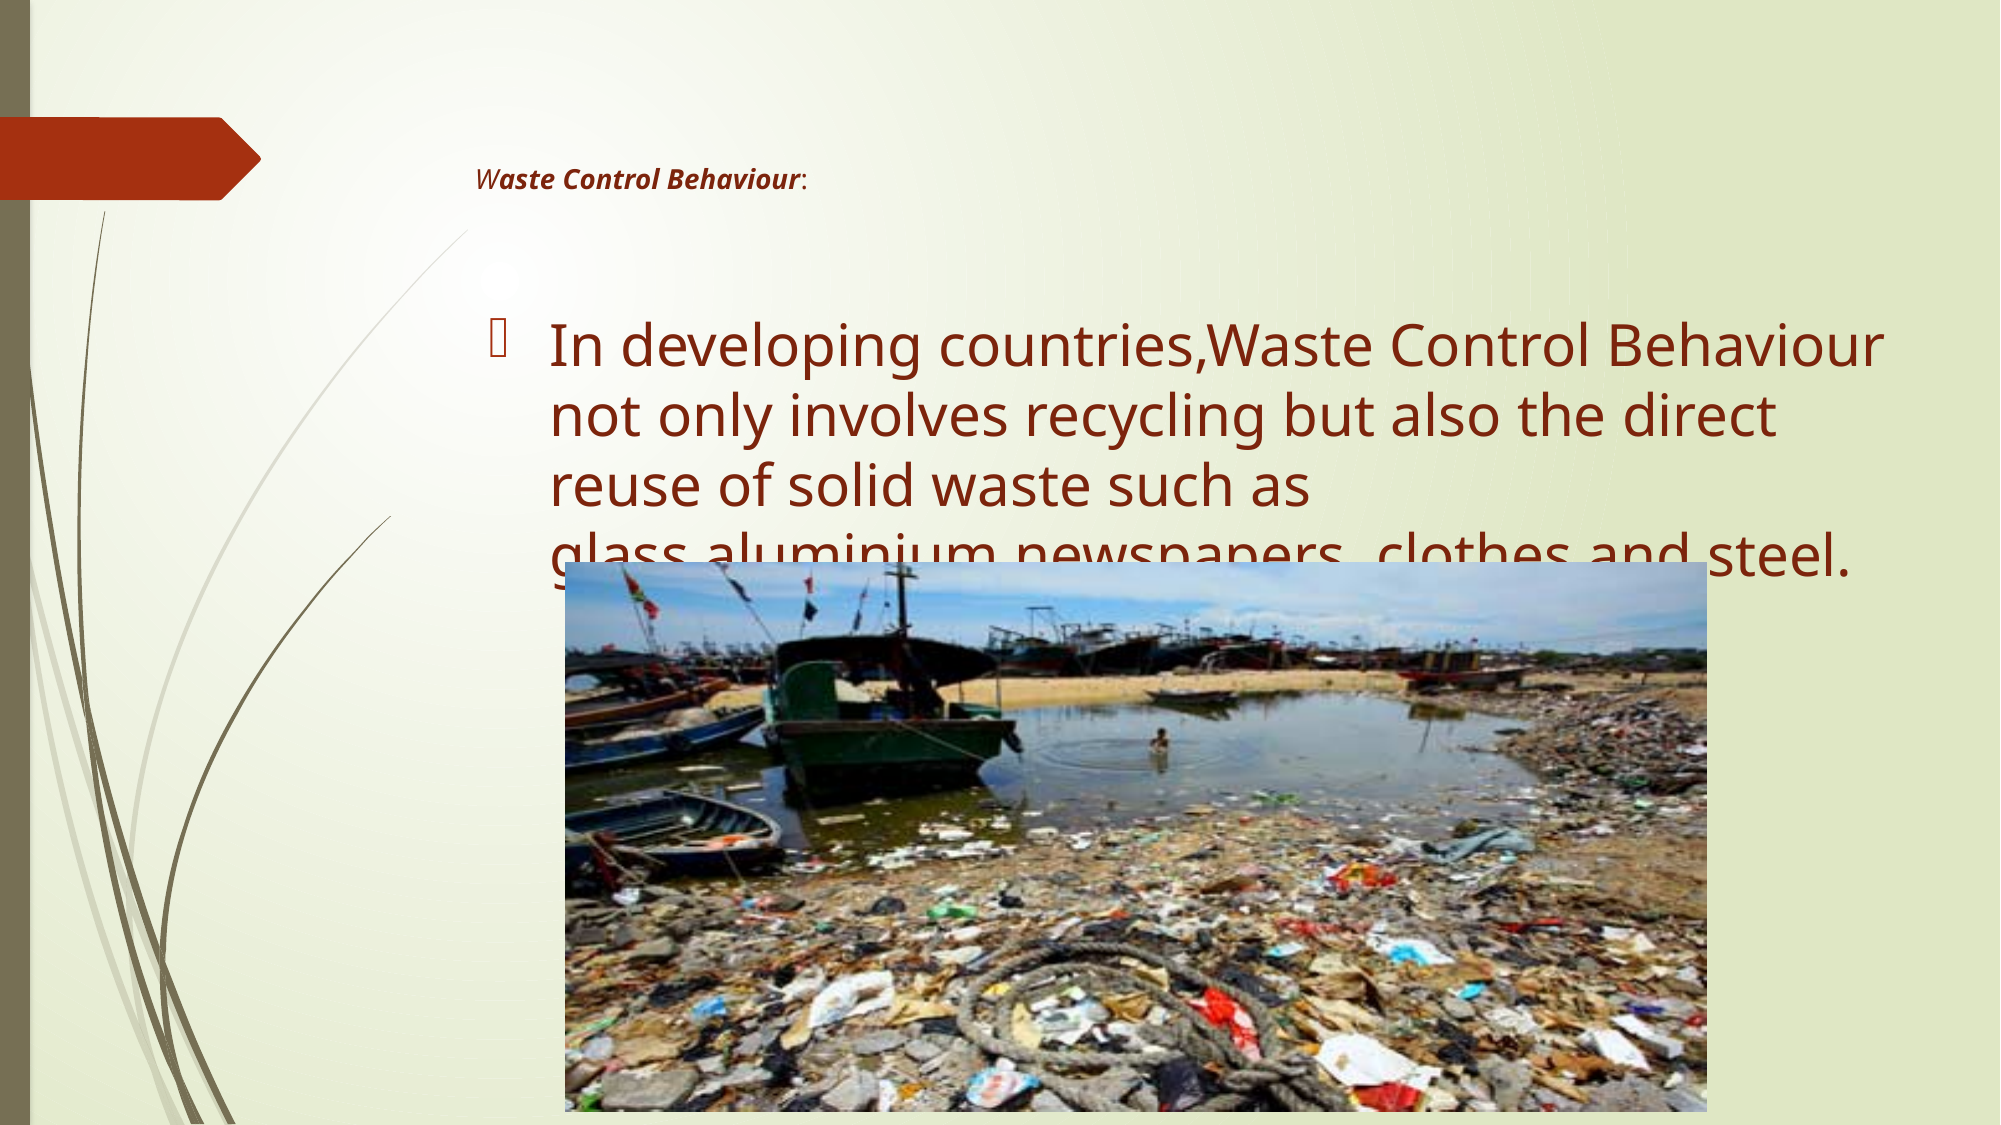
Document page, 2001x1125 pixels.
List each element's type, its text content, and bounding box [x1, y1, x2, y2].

picture [565, 562, 1708, 1112]
title Waste Control Behaviour: [460, 154, 1824, 237]
list In developing countries,Waste Control Behaviour not only involves recycling but also the direct reuse of solid waste such as glass,aluminium,newspapers, clothes and steel. [473, 300, 1901, 622]
